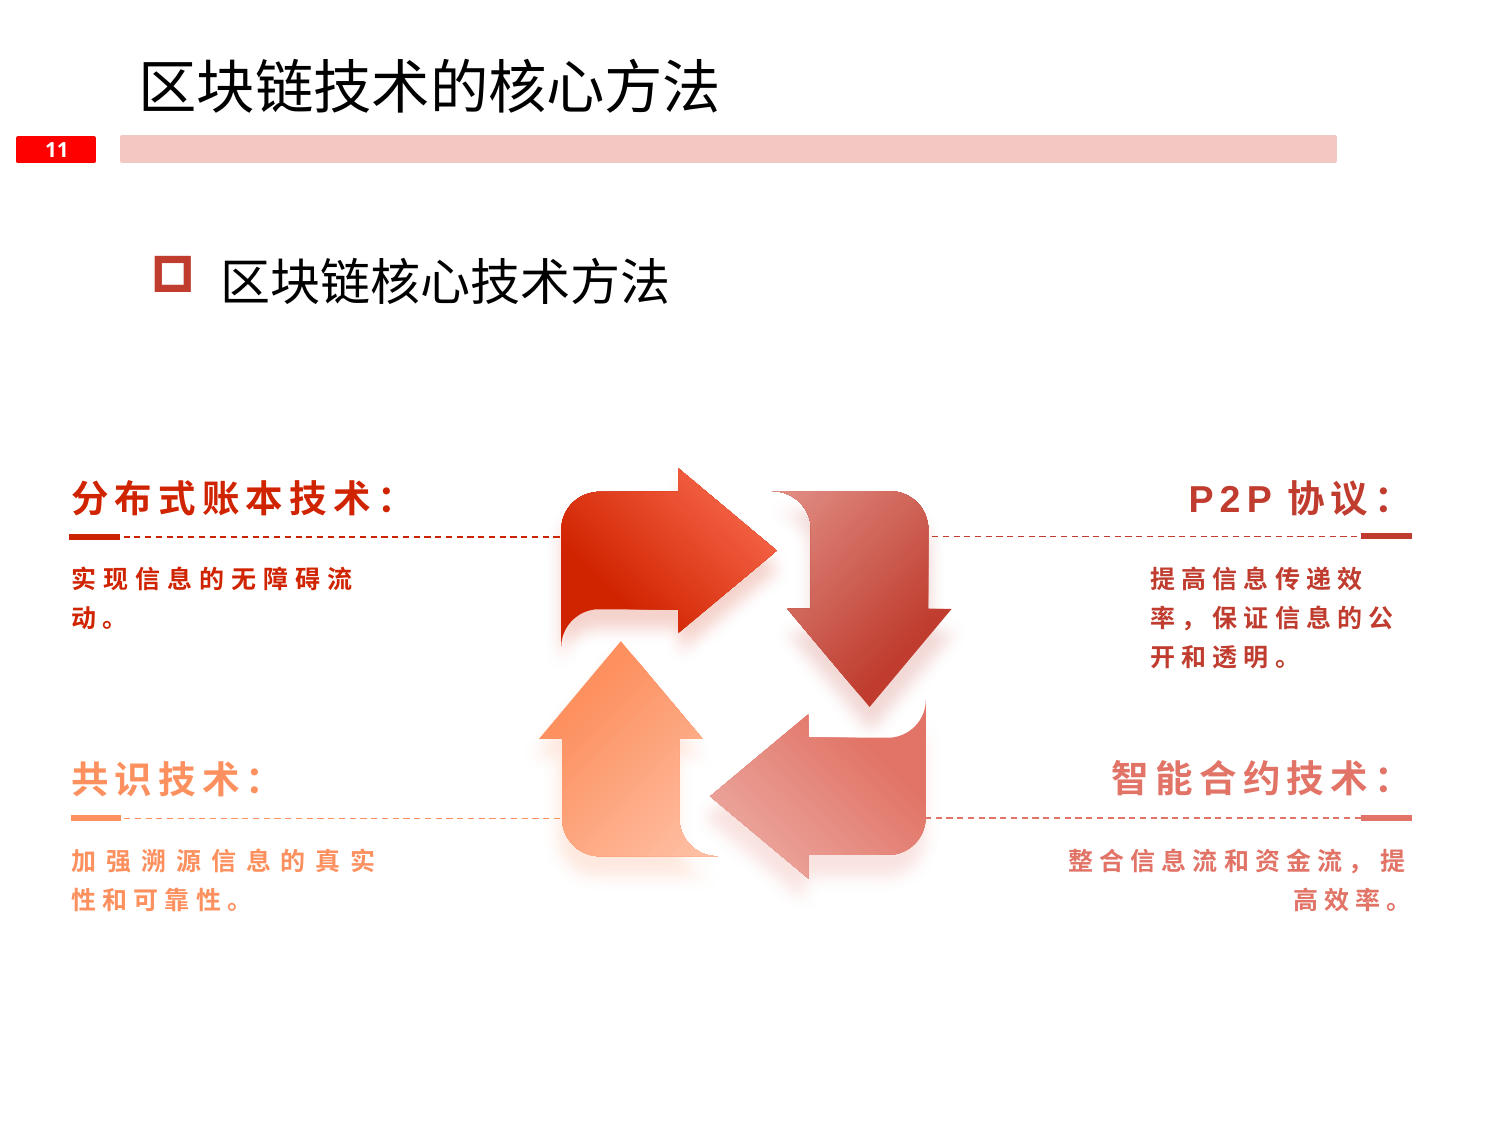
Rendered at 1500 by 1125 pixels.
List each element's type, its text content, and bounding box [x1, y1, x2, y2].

text_box 提高信息传递效率，保证信息的公开和透明。 [1150, 554, 1413, 679]
text_box 整合信息流和资金流，提高效率。 [1045, 836, 1412, 962]
text_box 共识技术： [71, 679, 438, 802]
text_box P2P协议： [1045, 398, 1412, 520]
text_box [561, 468, 777, 648]
text_box [539, 641, 718, 857]
text_box [772, 491, 952, 707]
text_box 分布式账本技术： [71, 398, 438, 520]
text_box 区块链核心技术方法 [135, 243, 1121, 338]
text_box 智能合约技术： [1045, 678, 1412, 801]
text_box [710, 699, 926, 879]
text_box 加强溯源信息的真实性和可靠性。 [71, 836, 383, 962]
text_box 实现信息的无障碍流动。 [71, 554, 360, 679]
text_box [17, 129, 97, 189]
text_box 区块链技术的核心方法 [123, 42, 958, 128]
